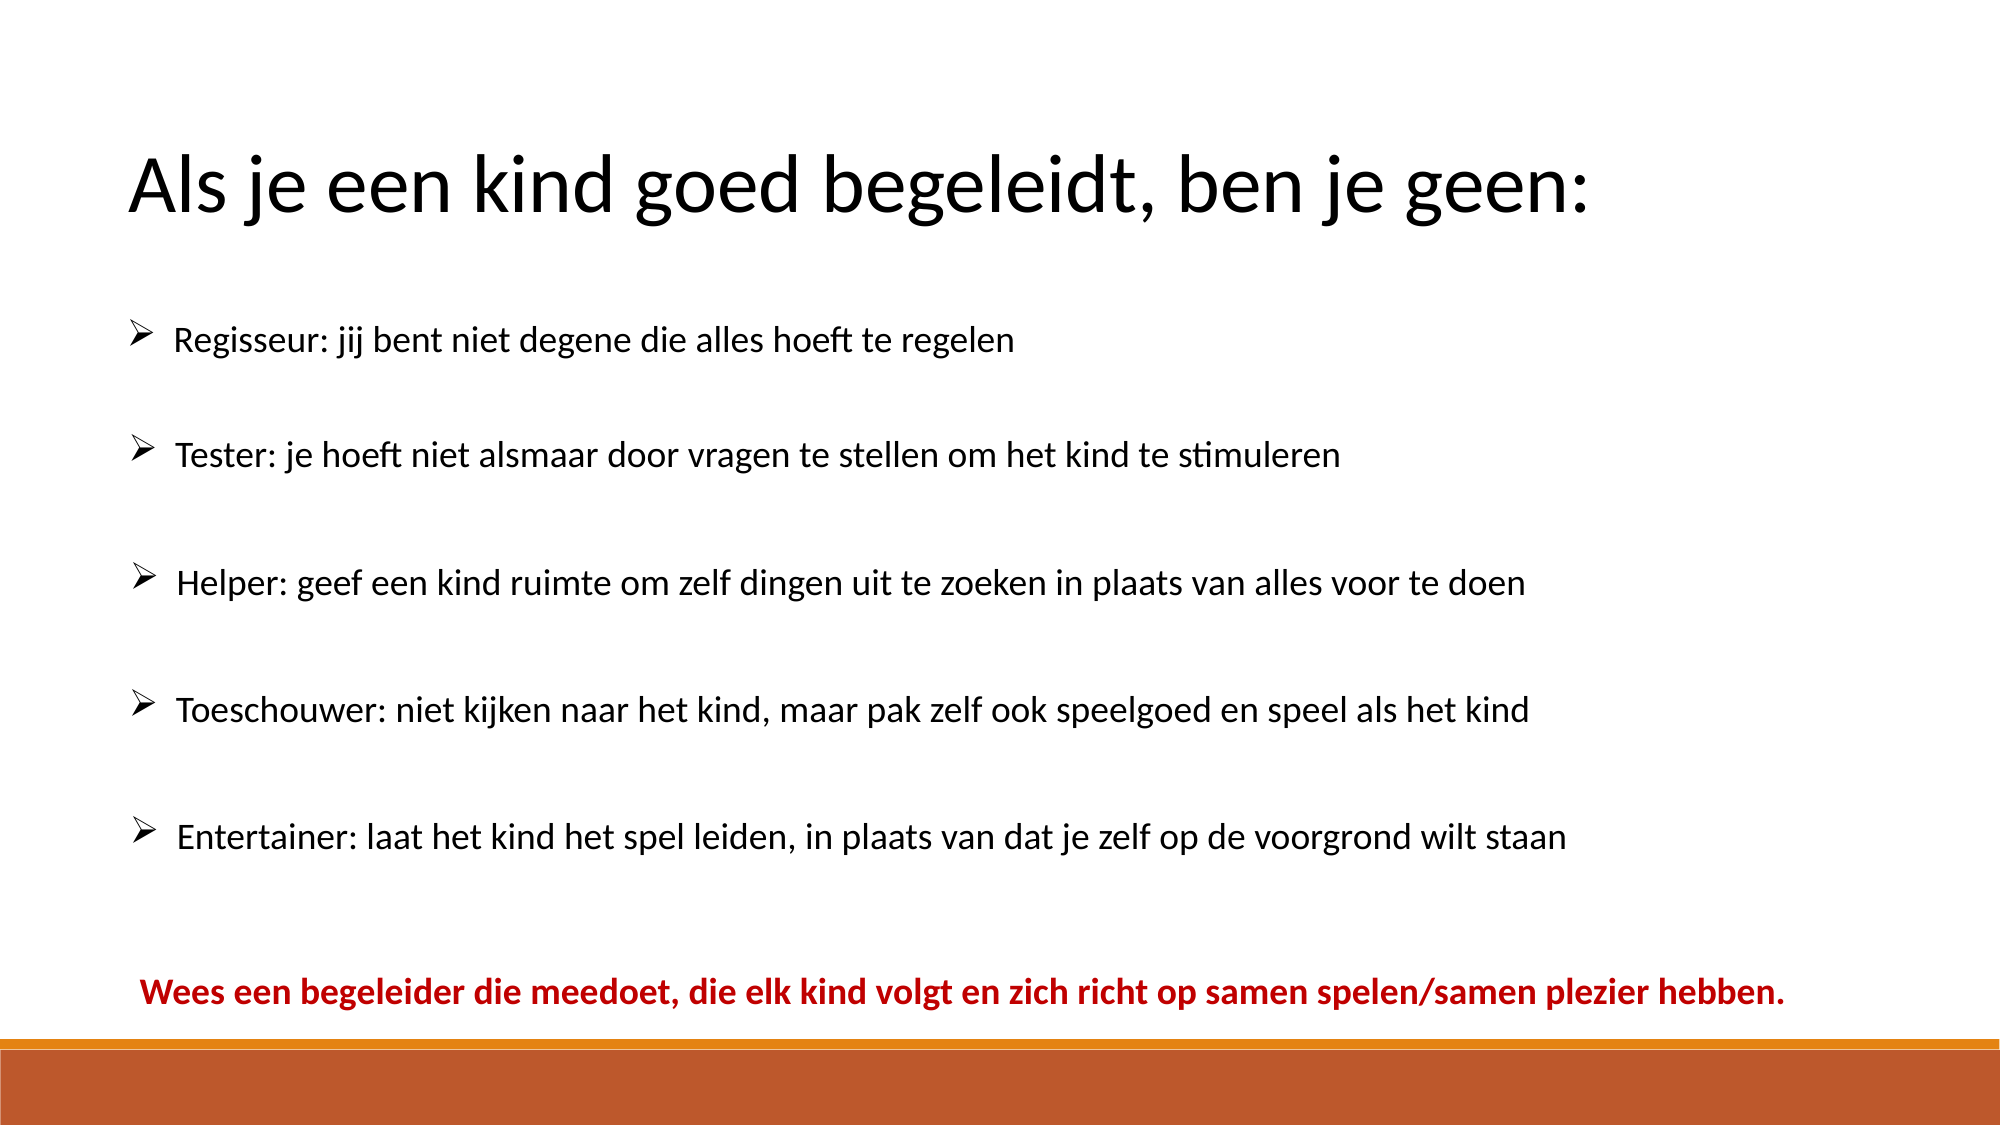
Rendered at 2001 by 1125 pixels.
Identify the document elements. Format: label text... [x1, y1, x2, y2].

text_box Entertainer: laat het kind het spel leiden, in plaats van dat je zelf op de voorgrond wilt staan [115, 805, 1584, 865]
text_box Wees een begeleider die meedoet, die elk kind volgt en zich richt op samen spelen/samen plezier hebben. [124, 959, 1803, 1020]
text_box Helper: geef een kind ruimte om zelf dingen uit te zoeken in plaats van alles voor te doen [114, 550, 1543, 611]
text_box Tester: je hoeft niet alsmaar door vragen te stellen om het kind te stimuleren [113, 422, 1358, 483]
text_box Als je een kind goed begeleidt, ben je geen: [113, 122, 1609, 372]
text_box Toeschouwer: niet kijken naar het kind, maar pak zelf ook speelgoed en speel als het kind [114, 677, 1547, 738]
text_box Regisseur: jij bent niet degene die alles hoeft te regelen [112, 307, 1032, 368]
